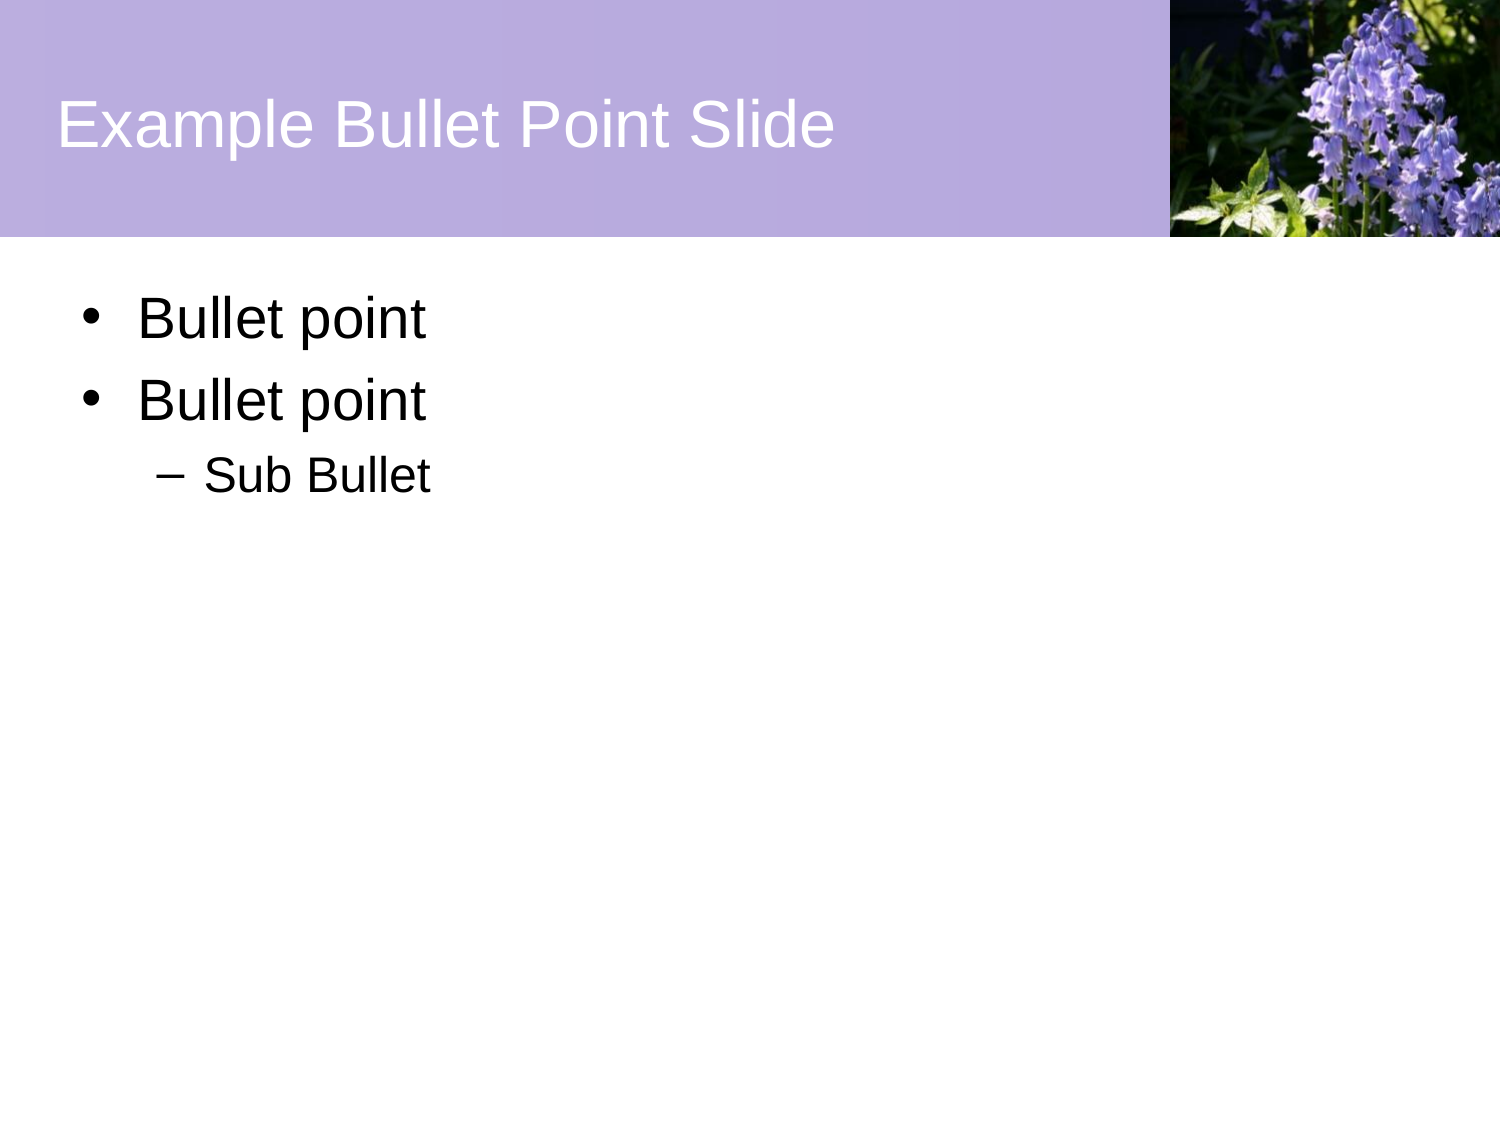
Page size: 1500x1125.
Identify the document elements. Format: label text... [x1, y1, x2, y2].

picture [1170, 0, 1500, 237]
list Bullet point Bullet point Sub Bullet [66, 272, 1417, 990]
title Example Bullet Point Slide [41, 45, 1164, 197]
